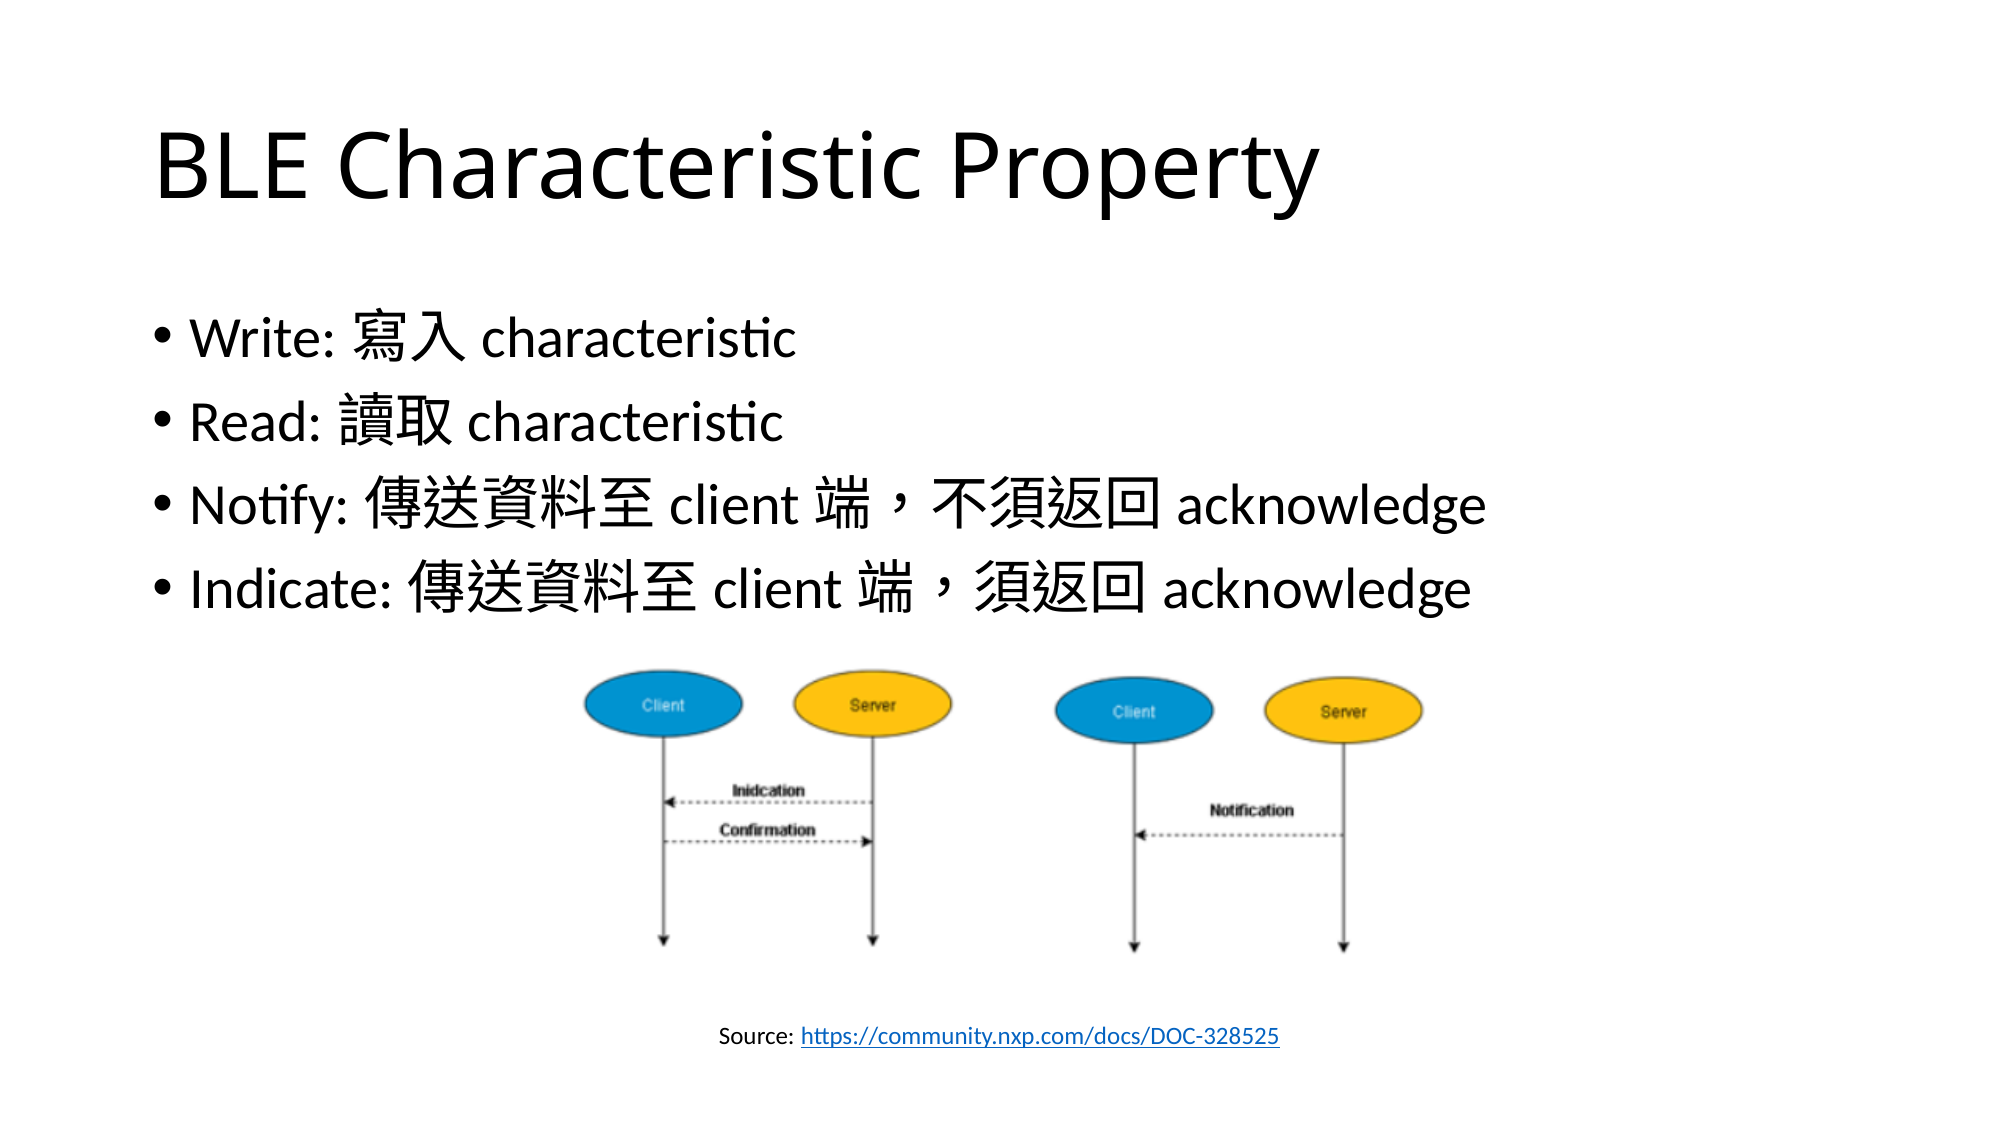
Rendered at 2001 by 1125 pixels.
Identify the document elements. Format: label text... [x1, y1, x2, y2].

picture [563, 656, 1436, 969]
text_box Source: https://community.nxp.com/docs/DOC-328525 [704, 1012, 1296, 1058]
title BLE Characteristic Property [137, 59, 1863, 278]
list Write:寫入characteristic Read:讀取characteristic Notify:傳送資料至client端，不須返回acknowledge Indicate:傳送資料至client端，須返回acknowledge [137, 299, 1863, 1014]
